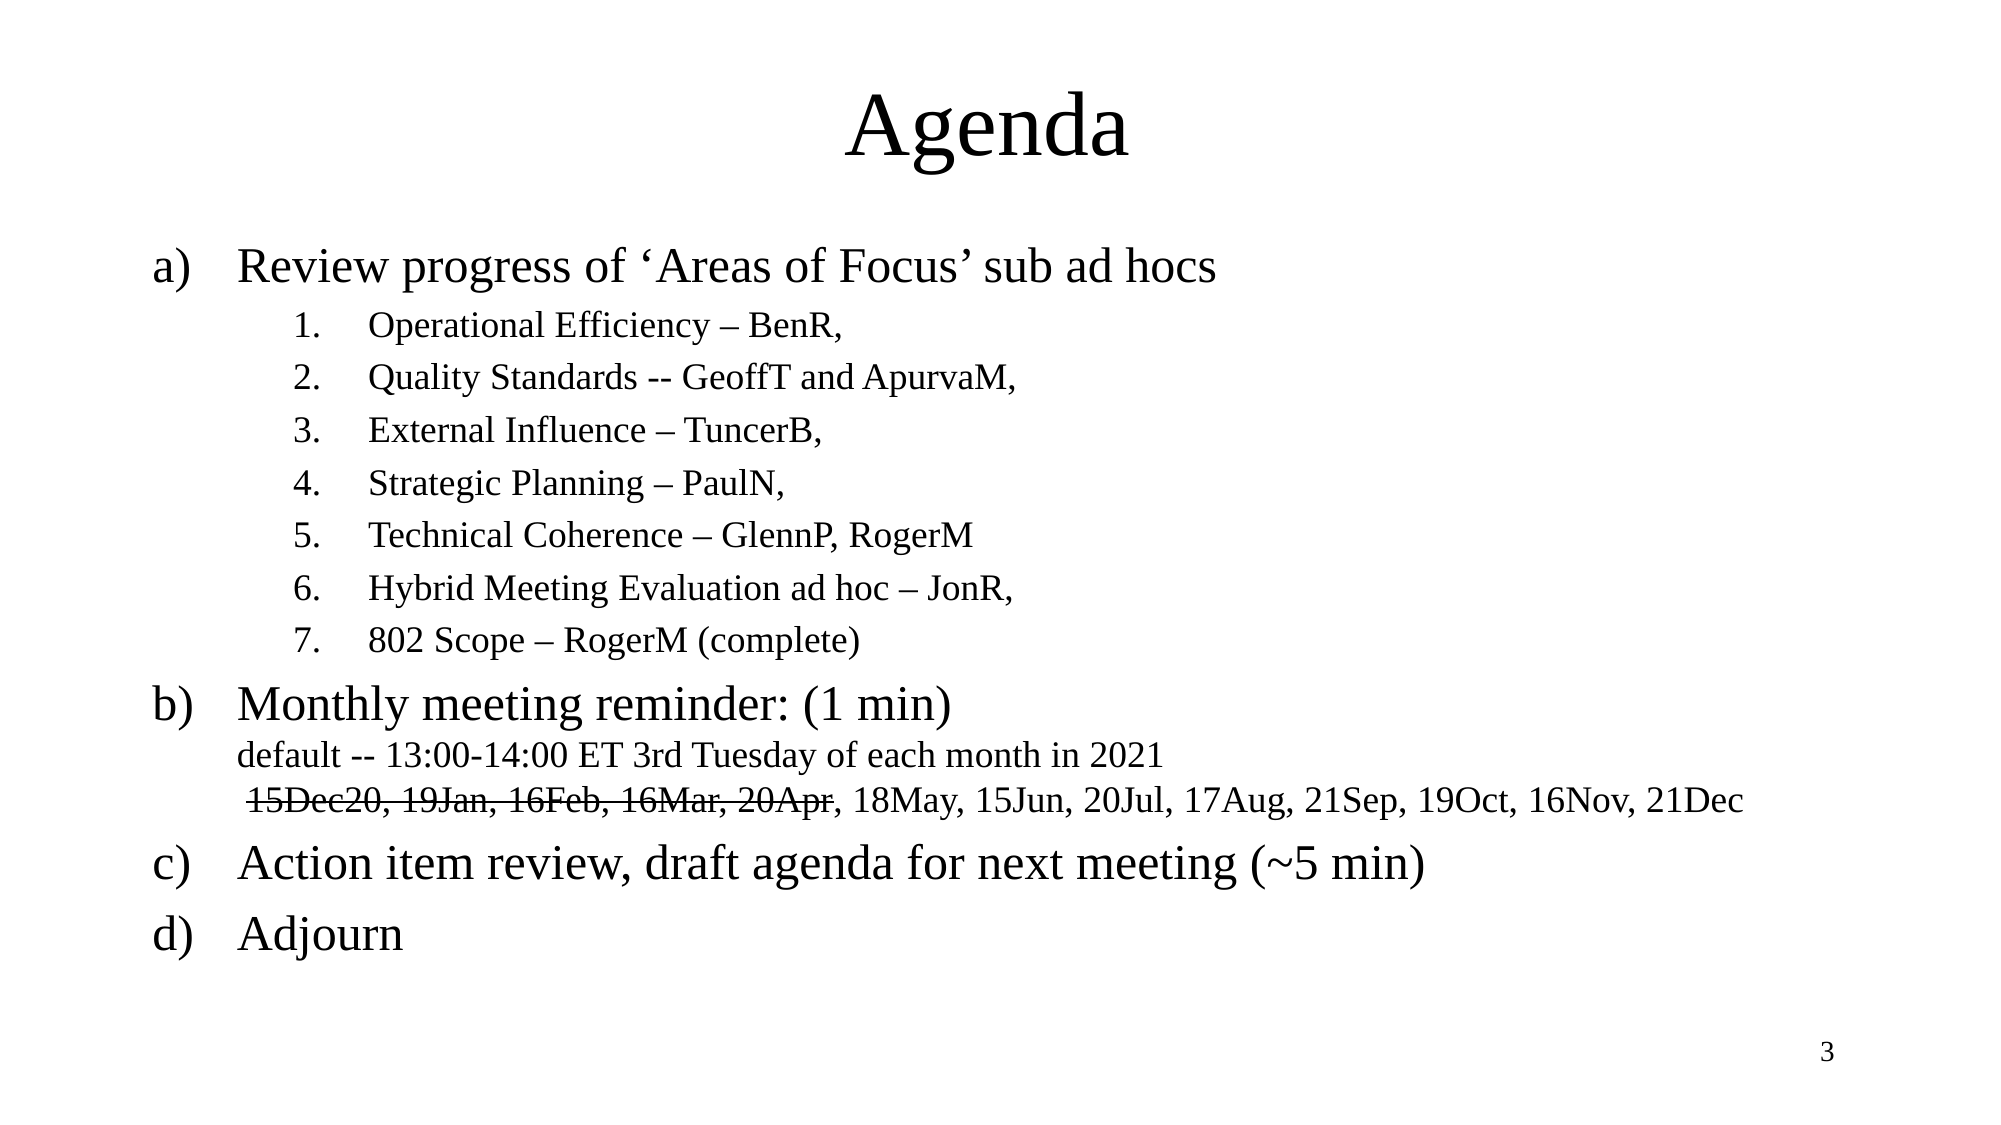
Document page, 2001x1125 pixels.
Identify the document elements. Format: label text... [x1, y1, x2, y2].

list Review progress of ‘Areas of Focus’ sub ad hocs Operational Efficiency – BenR, Quality Standards -- GeoffT and ApurvaM, External Influence – TuncerB, Strategic Planning – PaulN, Technical Coherence – GlennP, RogerM Hybrid Meeting Evaluation ad hoc – JonR, 802 Scope – RogerM (complete) Monthly meeting reminder: (1 min) default -- 13:00-14:00 ET 3rd Tuesday of each month in 2021 15Dec20, 19Jan, 16Feb, 16Mar, 20Apr, 18May, 15Jun, 20Jul, 17Aug, 21Sep, 19Oct, 16Nov, 21Dec Action item review, draft agenda for next meeting (~5 min) Adjourn [137, 224, 1838, 901]
slide_number 3 [1433, 1024, 1851, 1101]
title Agenda [137, 25, 1838, 214]
